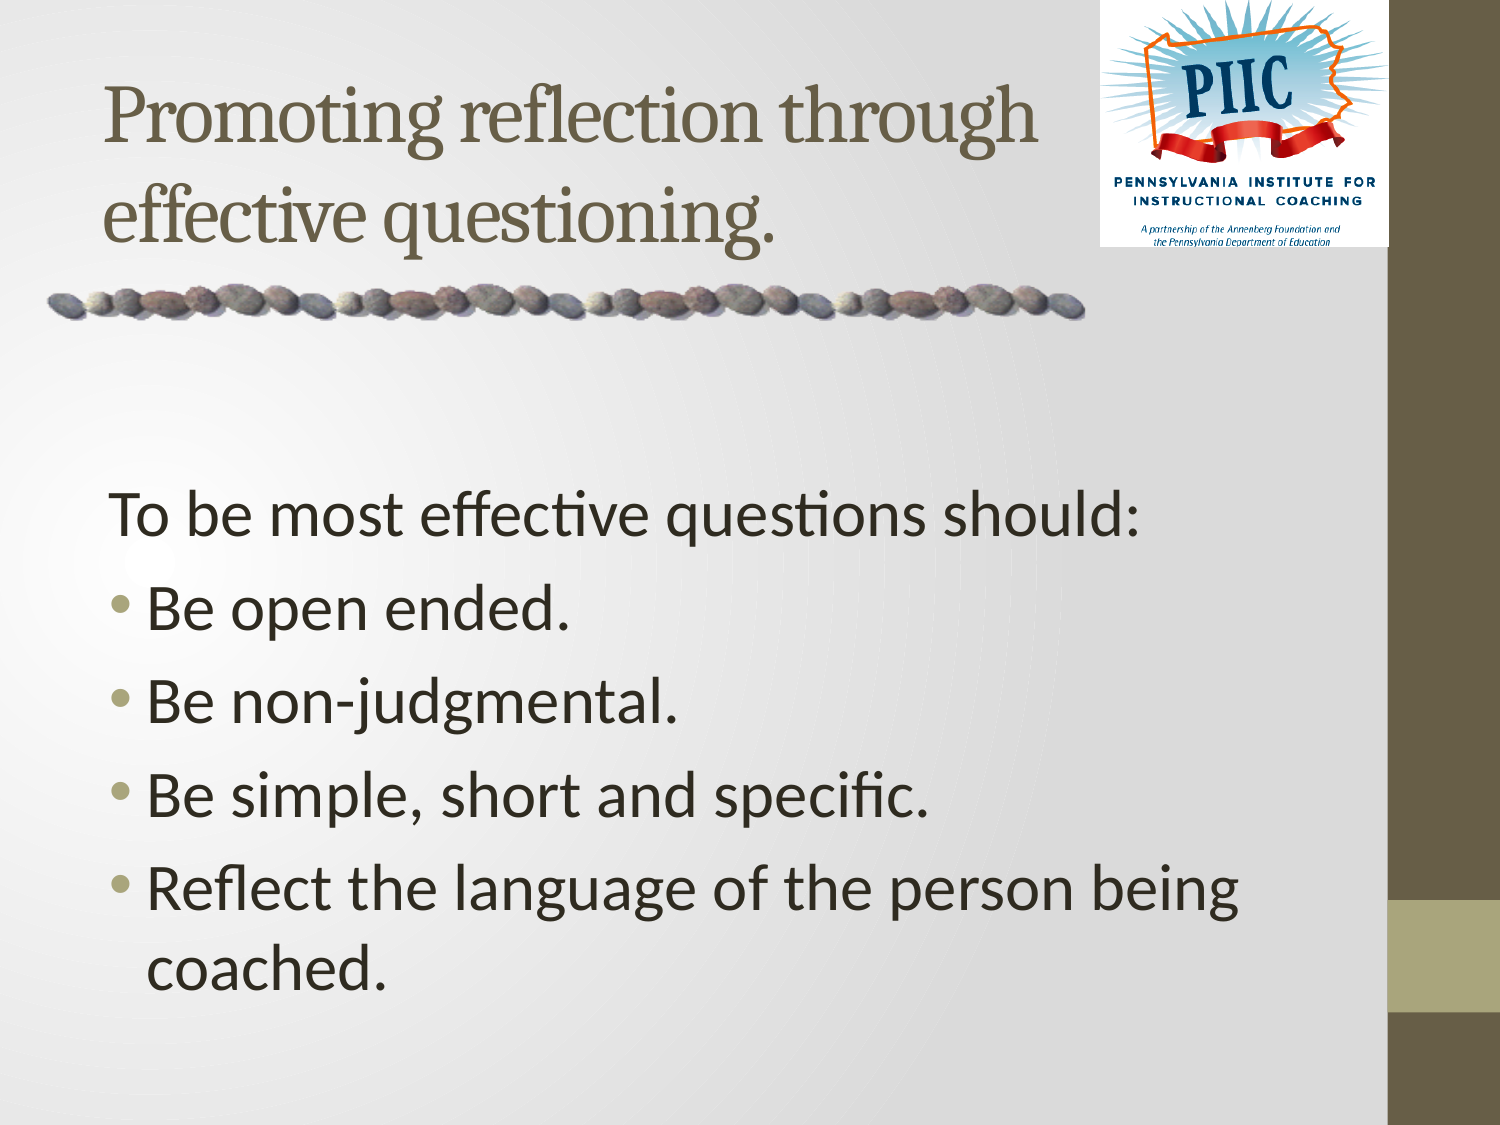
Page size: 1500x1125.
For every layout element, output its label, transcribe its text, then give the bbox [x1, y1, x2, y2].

picture [1099, 0, 1390, 248]
title Promoting reflection through effective questioning. [87, 99, 1338, 288]
list To be most effective questions should: Be open ended. Be non-judgmental. Be simple, short and specific. Reflect the language of the person being coached. [75, 462, 1325, 1050]
picture [36, 278, 1101, 327]
